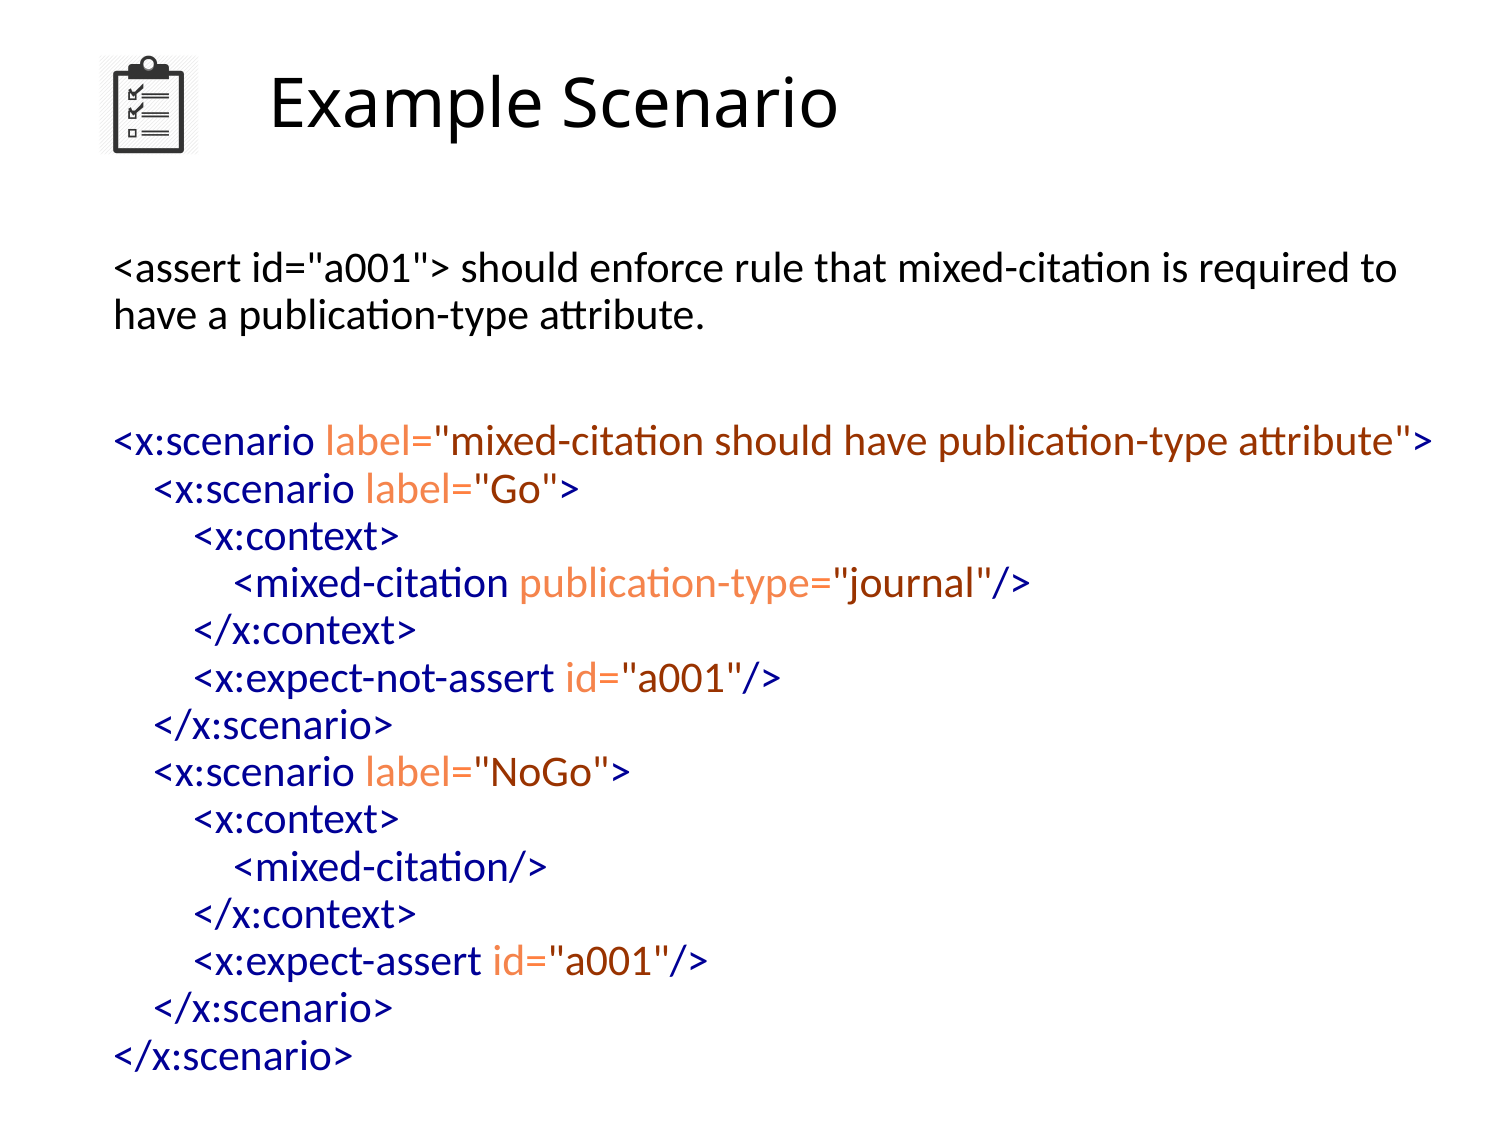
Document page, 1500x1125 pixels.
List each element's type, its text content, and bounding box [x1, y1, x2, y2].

picture [98, 54, 199, 155]
list <assert id="a001"> should enforce rule that mixed-citation is required to have a publication-type attribute. <x:scenario label="mixed-citation should have publication-type attribute"> <x:scenario label="Go"> <x:context> <mixed-citation publication-type="journal"/> </x:context> <x:expect-not-assert id="a001"/> </x:scenario> <x:scenario label="NoGo"> <x:context> <mixed-citation/> </x:context> <x:expect-assert id="a001"/> </x:scenario> </x:scenario> [98, 237, 1458, 1125]
title Example Scenario [199, 59, 1397, 150]
